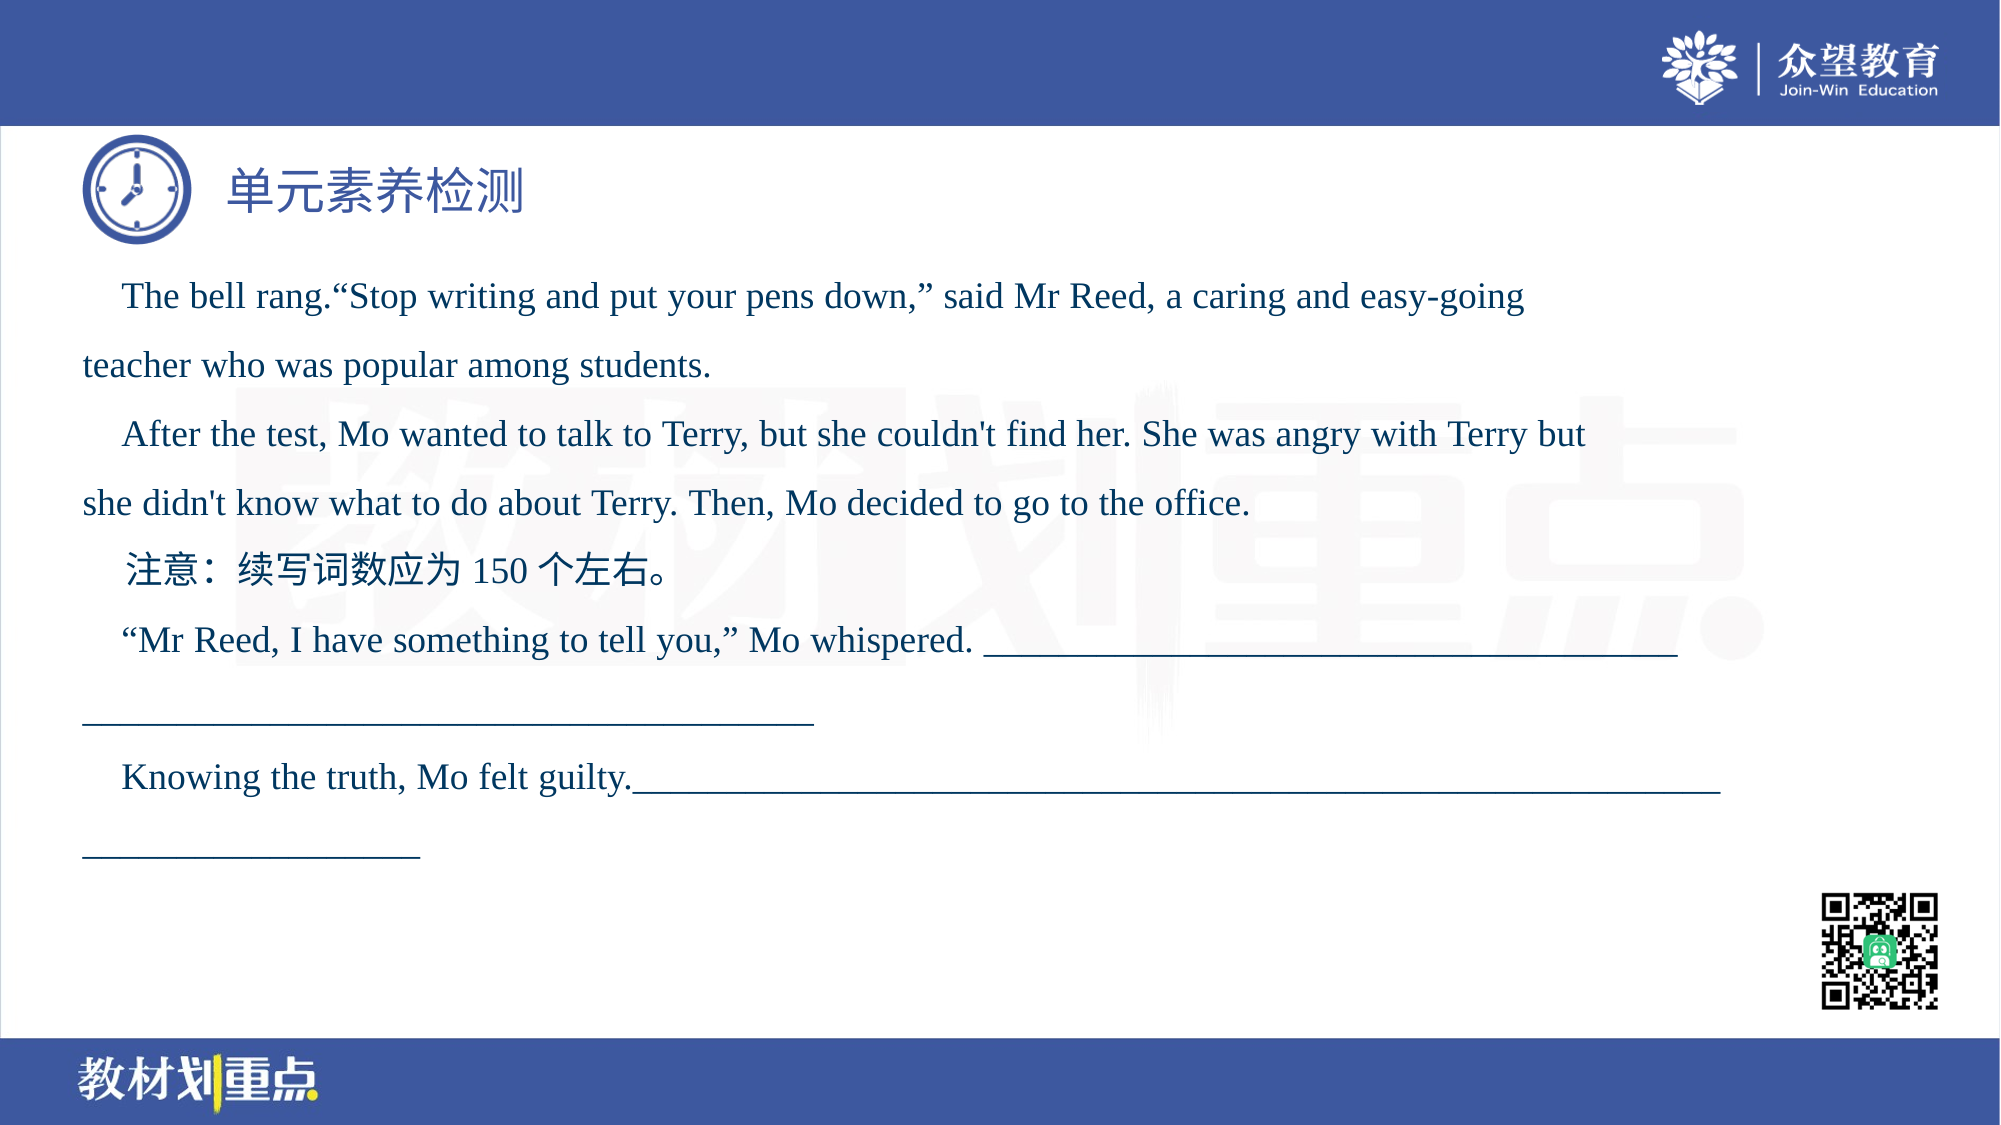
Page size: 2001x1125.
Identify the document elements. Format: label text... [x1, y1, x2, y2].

picture [0, 0, 2000, 1125]
text_box The bell rang.“Stop writing and put your pens down,” said Mr Reed, a caring and easy-going teacher who was popular among students. After the test, Mo wanted to talk to Terry, but she couldn't find her. She was angry with Terry but she didn't know what to do about Terry. Then, Mo decided to go to the office. 注意：续写词数应为150个左右。 “Mr Reed, I have something to tell you,” Mo whispered. _____________________________________ _______________________________________ Knowing the truth, Mo felt guilty.__________________________________________________________ __________________ [82, 247, 1817, 856]
